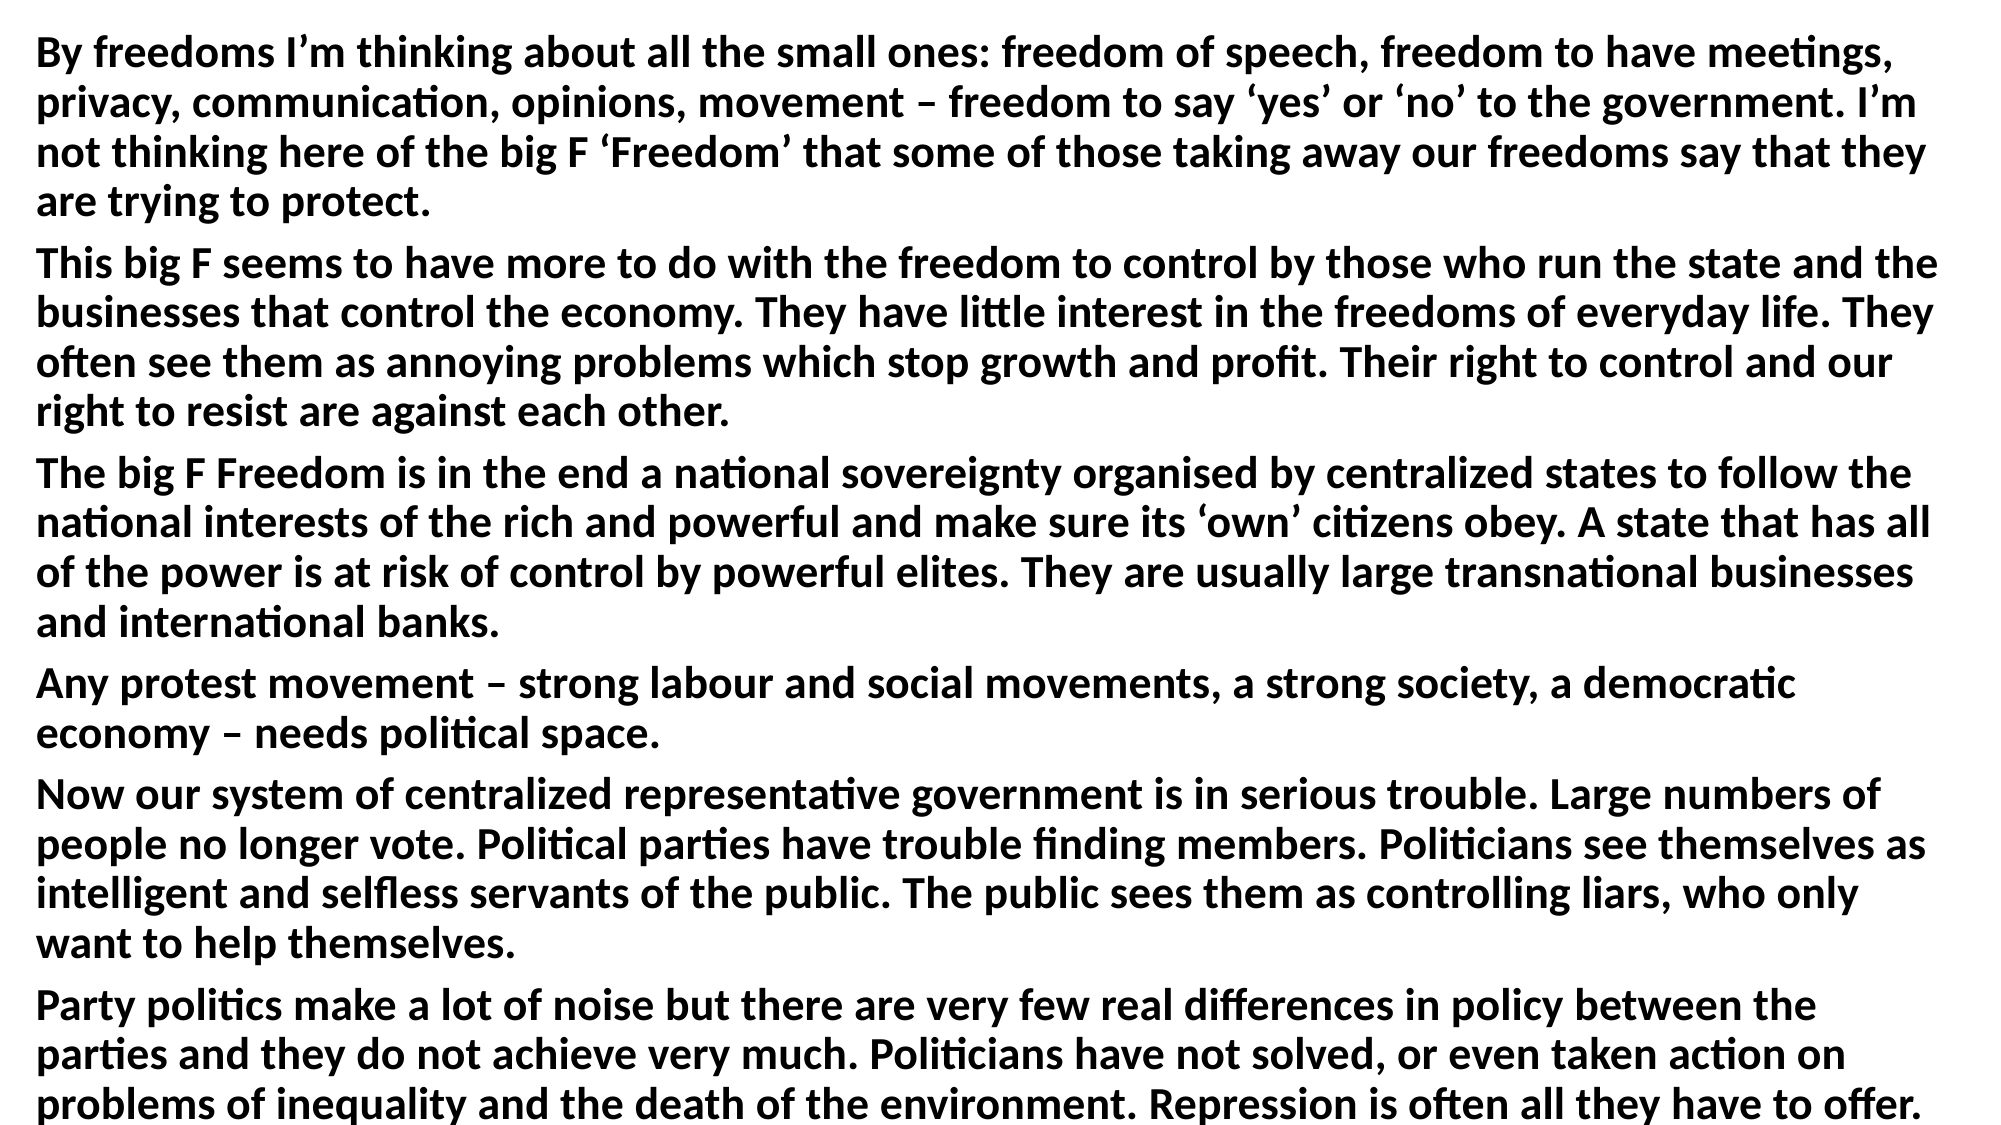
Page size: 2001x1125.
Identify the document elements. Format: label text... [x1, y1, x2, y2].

list By freedoms I’m thinking about all the small ones: freedom of speech, freedom to have meetings, privacy, communication, opinions, movement – freedom to say ‘yes’ or ‘no’ to the government. I’m not thinking here of the big F ‘Freedom’ that some of those taking away our freedoms say that they are trying to protect. This big F seems to have more to do with the freedom to control by those who run the state and the businesses that control the economy. They have little interest in the freedoms of everyday life. They often see them as annoying problems which stop growth and profit. Their right to control and our right to resist are against each other. The big F Freedom is in the end a national sovereignty organised by centralized states to follow the national interests of the rich and powerful and make sure its ‘own’ citizens obey. A state that has all of the power is at risk of control by powerful elites. They are usually large transnational businesses and international banks. Any protest movement – strong labour and social movements, a strong society, a democratic economy – needs political space. Now our system of centralized representative government is in serious trouble. Large numbers of people no longer vote. Political parties have trouble finding members. Politicians see themselves as intelligent and selfless servants of the public. The public sees them as controlling liars, who only want to help themselves. Party politics make a lot of noise but there are very few real differences in policy between the parties and they do not achieve very much. Politicians have not solved, or even taken action on problems of inequality and the death of the environment. Repression is often all they have to offer. [20, 20, 1967, 1125]
